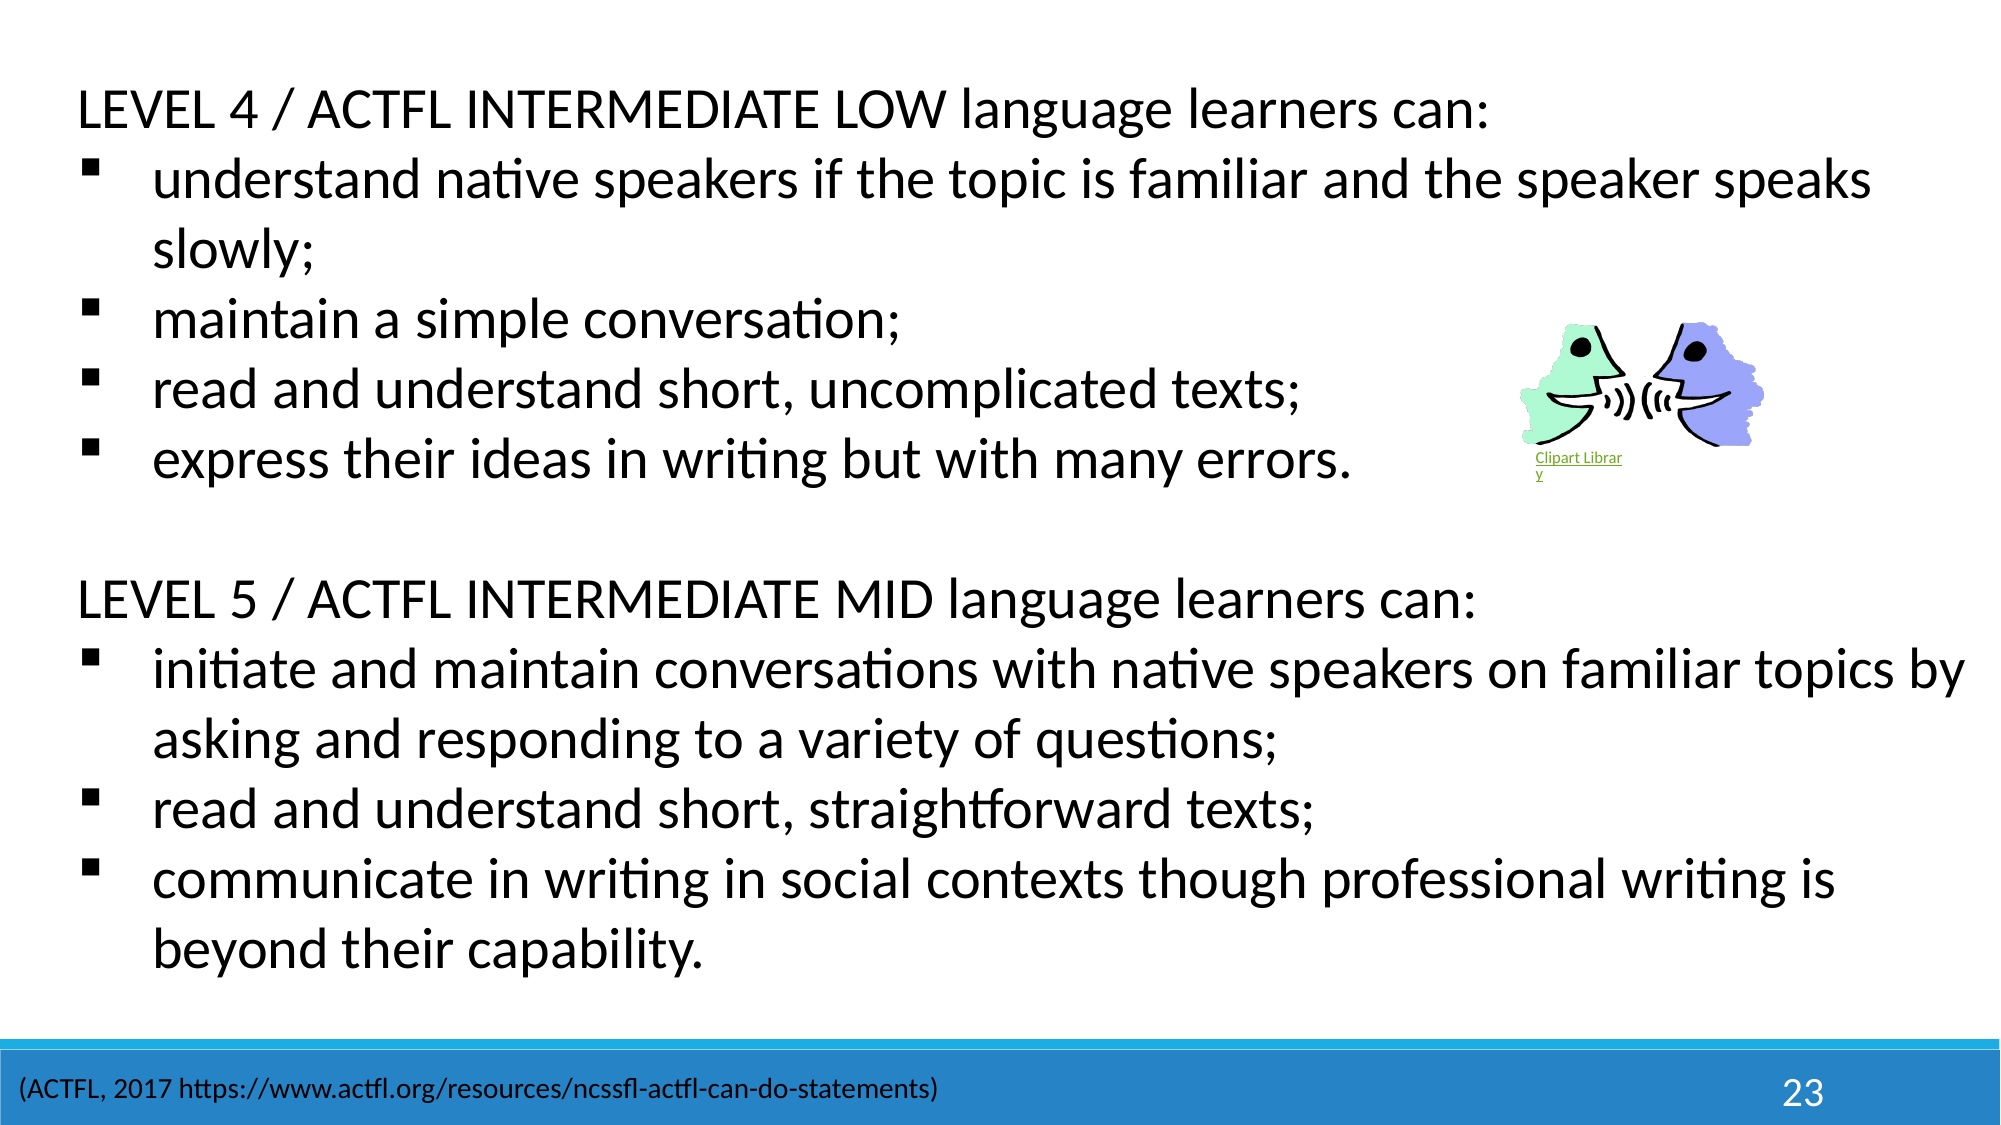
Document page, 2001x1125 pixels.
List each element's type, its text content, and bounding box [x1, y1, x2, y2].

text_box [1520, 322, 1764, 496]
slide_number 23 [1624, 1059, 1840, 1120]
text_box LEVEL 4 / ACTFL INTERMEDIATE LOW language learners can: understand native speakers if the topic is familiar and the speaker speaks slowly; maintain a simple conversation; read and understand short, uncomplicated texts; express their ideas in writing but with many errors. LEVEL 5 / ACTFL INTERMEDIATE MID language learners can: initiate and maintain conversations with native speakers on familiar topics by asking and responding to a variety of questions; read and understand short, straightforward texts; communicate in writing in social contexts though professional writing is beyond their capability. [0, 62, 1997, 1053]
text_box (ACTFL, 2017 https://www.actfl.org/resources/ncssfl-actfl-can-do-statements) [3, 1062, 1023, 1112]
